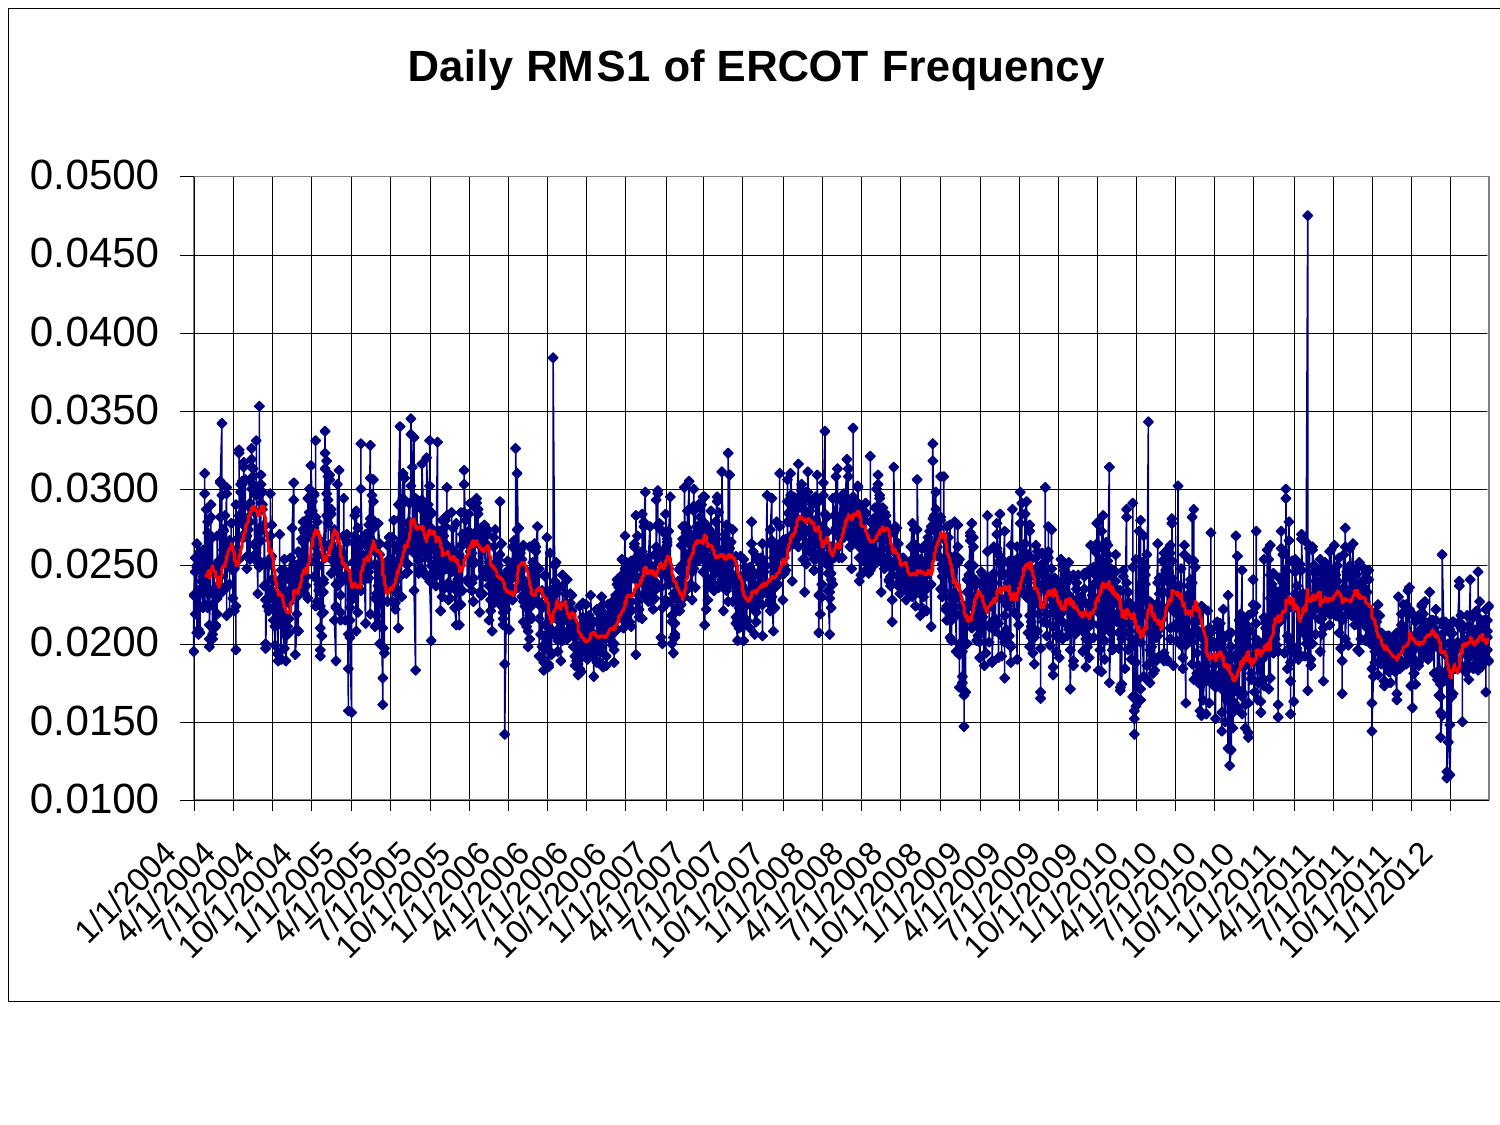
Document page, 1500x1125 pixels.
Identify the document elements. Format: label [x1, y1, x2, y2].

picture [0, 0, 1500, 1010]
